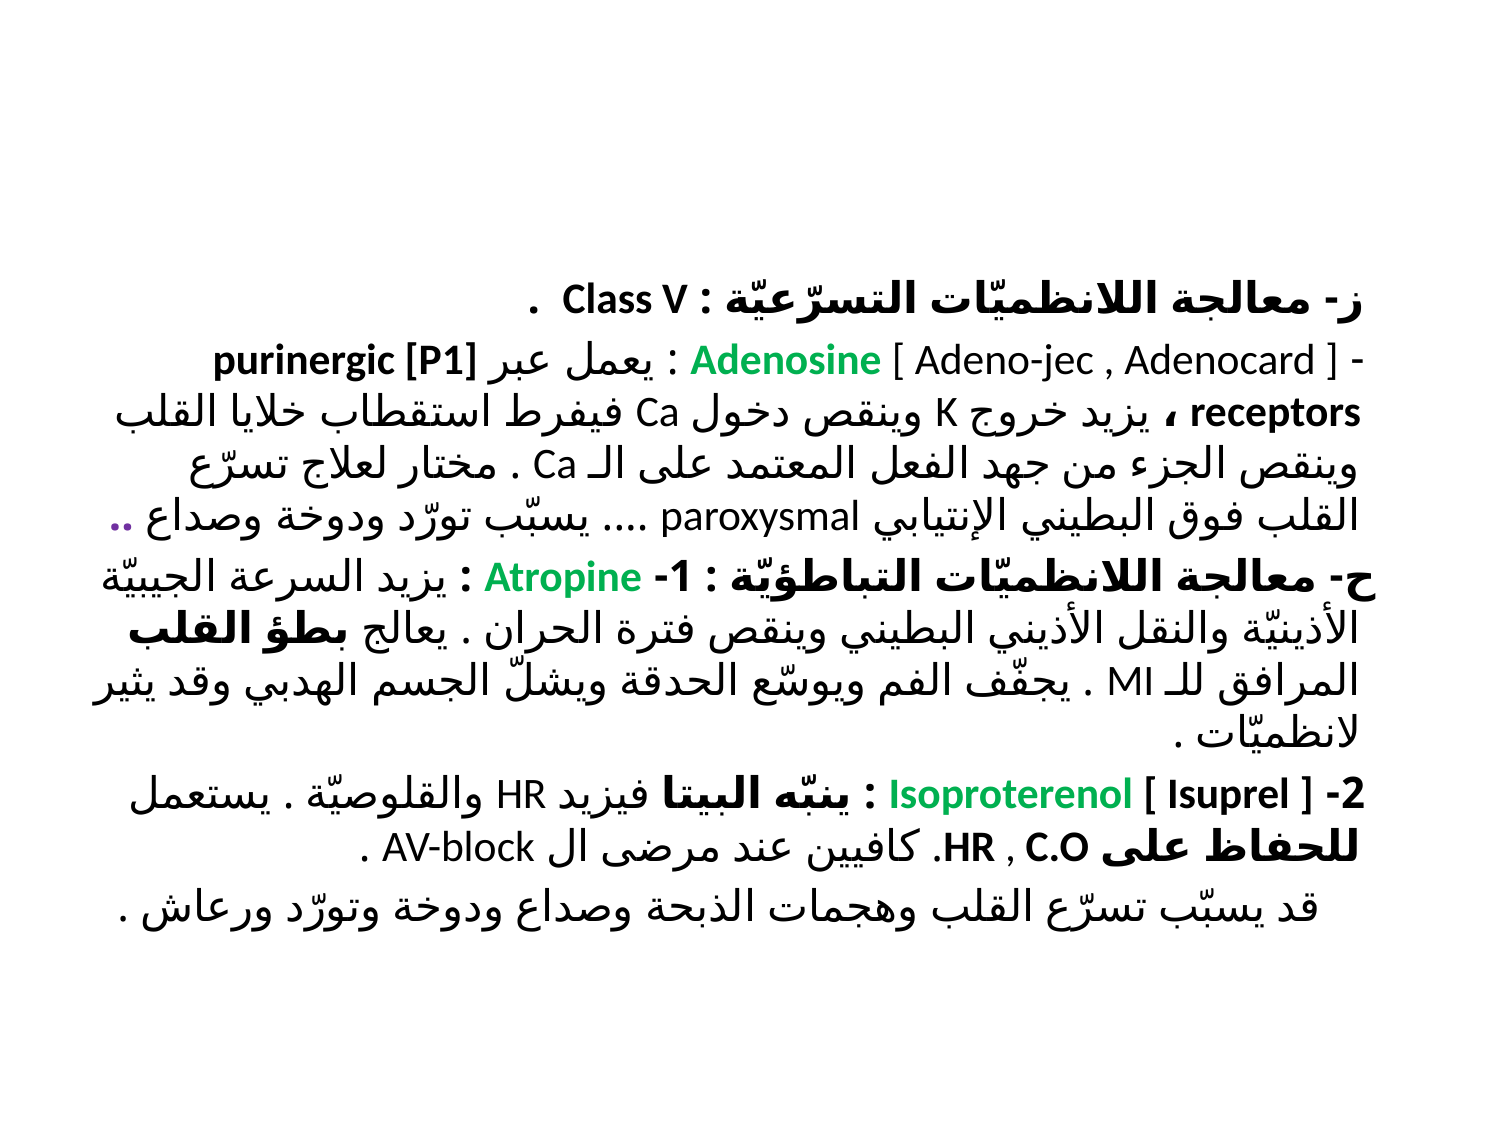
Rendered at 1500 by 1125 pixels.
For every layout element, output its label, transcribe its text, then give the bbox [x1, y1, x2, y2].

list ز- معالجة اللانظميّات التسرّعيّة : Class V . - Adenosine [ Adeno-jec , Adenocard ] : يعمل عبر purinergic [P1] receptors ، يزيد خروج K وينقص دخول Ca فيفرط استقطاب خلايا القلب وينقص الجزء من جهد الفعل المعتمد على الـ Ca . مختار لعلاج تسرّع القلب فوق البطيني الإنتيابي paroxysmal .... يسبّب تورّد ودوخة وصداع .. ح- معالجة اللانظميّات التباطؤيّة : 1- Atropine : يزيد السرعة الجيبيّة الأذينيّة والنقل الأذيني البطيني وينقص فترة الحران . يعالج بطؤ القلب المرافق للـ MI . يجفّف الفم ويوسّع الحدقة ويشلّ الجسم الهدبي وقد يثير لانظميّات . 2- Isoproterenol [ Isuprel ] : ينبّه البيتا فيزيد HR والقلوصيّة . يستعمل للحفاظ على HR , C.O. كافيين عند مرضى ال AV-block . قد يسبّب تسرّع القلب وهجمات الذبحة وصداع ودوخة وتورّد ورعاش . [75, 262, 1425, 1005]
